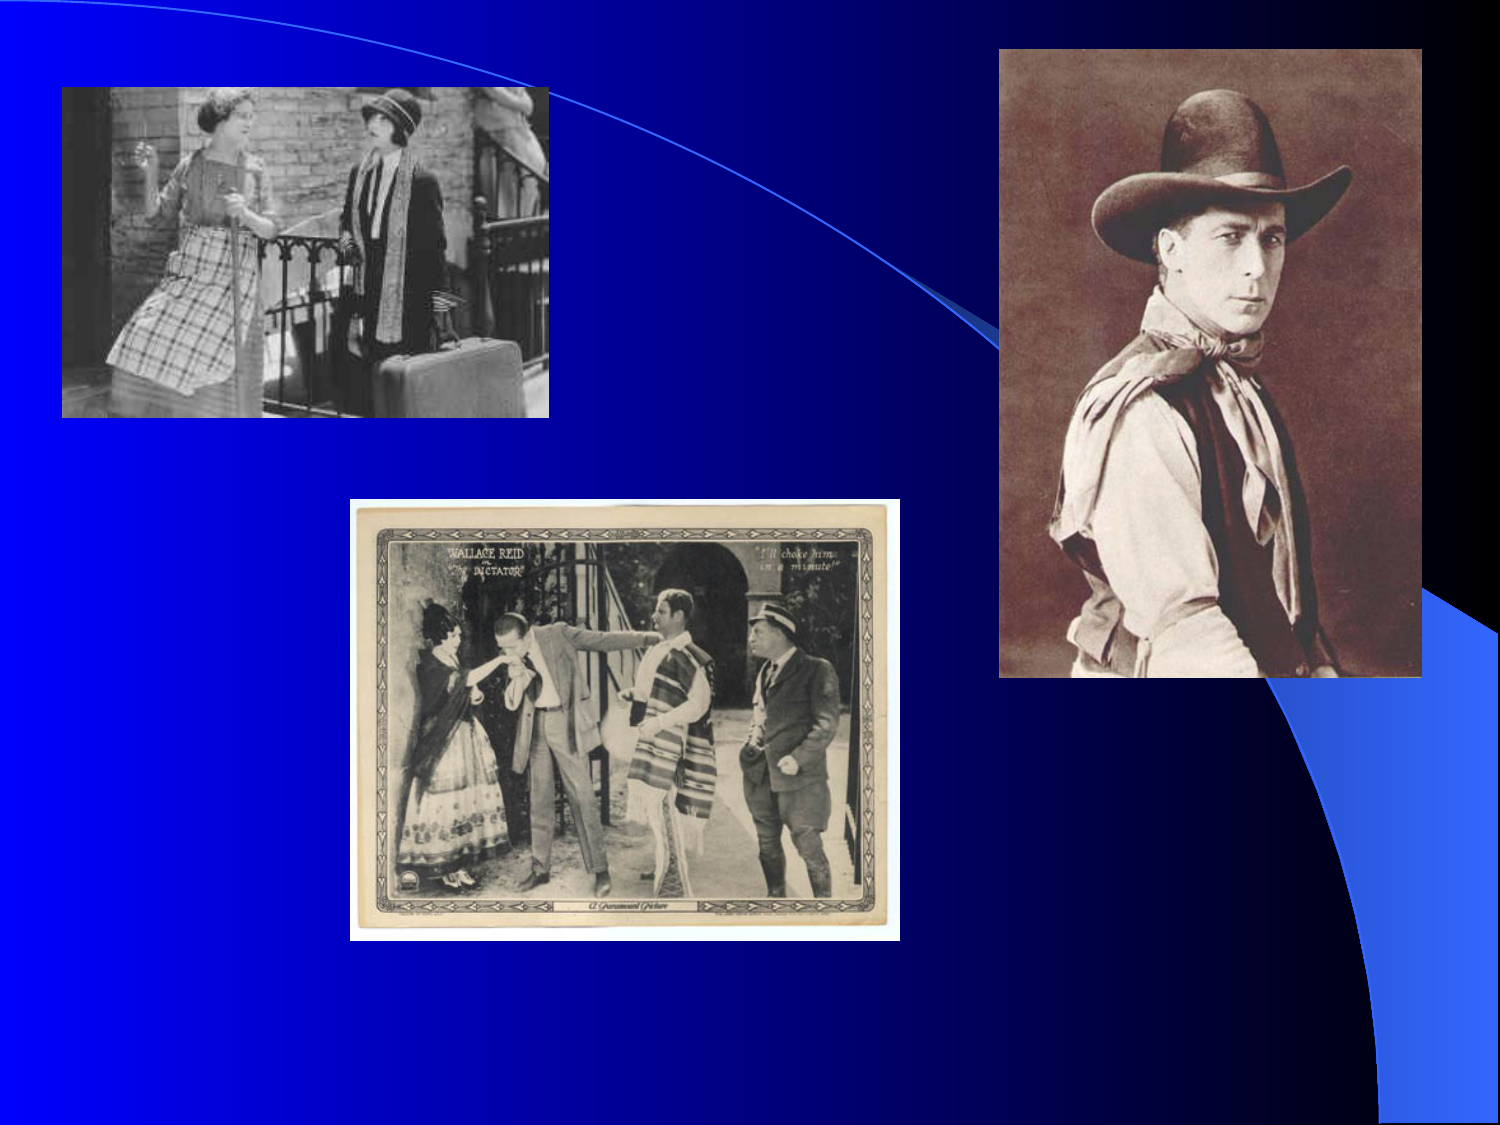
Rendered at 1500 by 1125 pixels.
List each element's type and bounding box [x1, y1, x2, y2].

picture [62, 87, 549, 418]
picture [349, 499, 901, 941]
picture [999, 49, 1422, 678]
